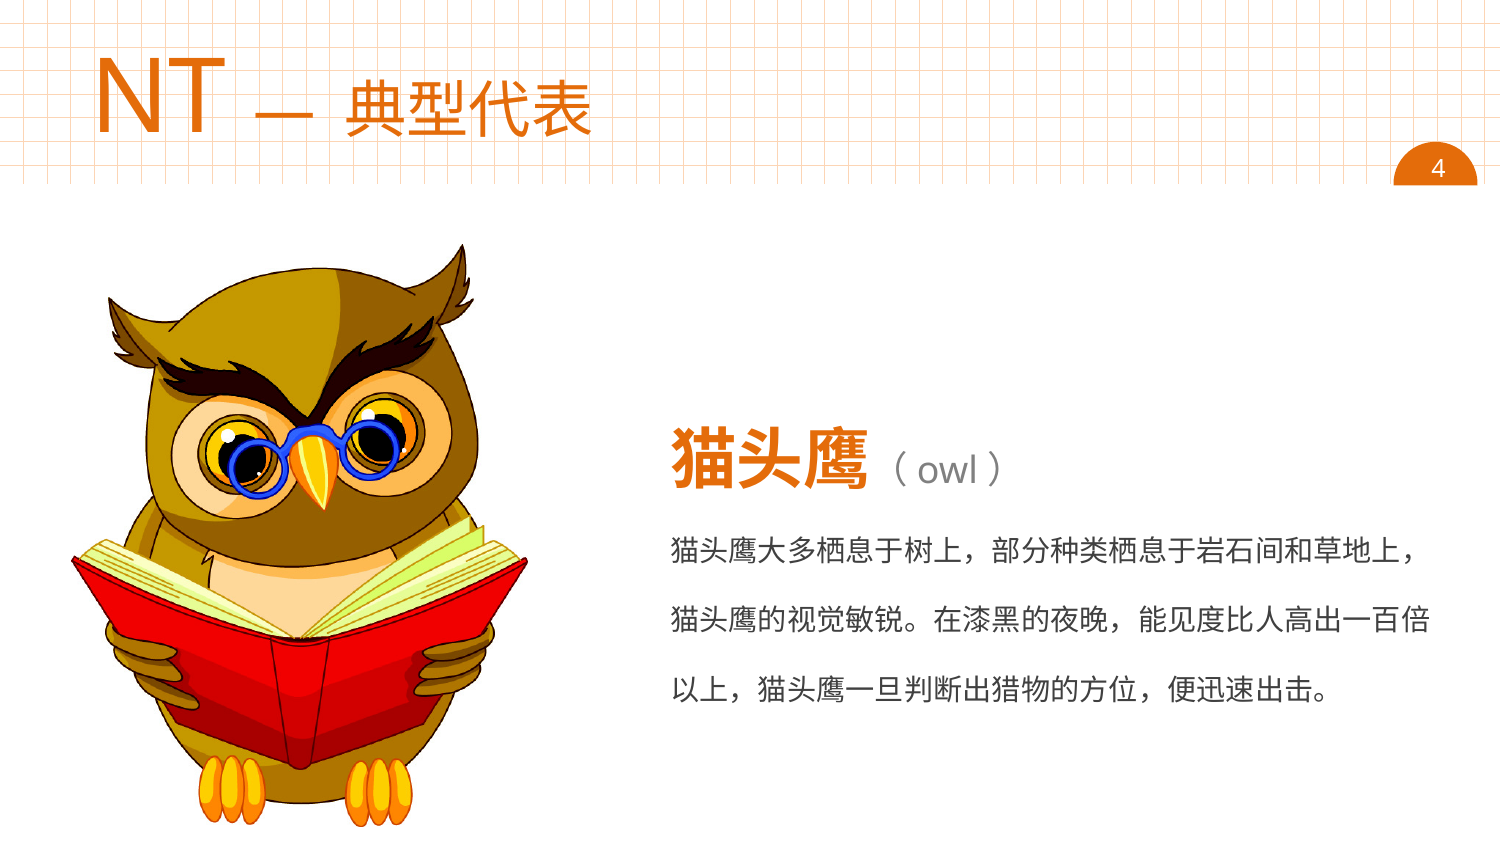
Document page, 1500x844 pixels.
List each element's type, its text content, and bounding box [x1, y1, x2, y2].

picture [70, 244, 528, 827]
title NT — 典型代表 [75, 20, 1425, 161]
text_box 猫头鹰（owl） 猫头鹰大多栖息于树上，部分种类栖息于岩石间和草地上，猫头鹰的视觉敏锐。在漆黑的夜晚，能见度比人高出一百倍以上，猫头鹰一旦判断出猎物的方位，便迅速出击。 [655, 329, 1459, 714]
slide_number 4 [1388, 152, 1483, 186]
